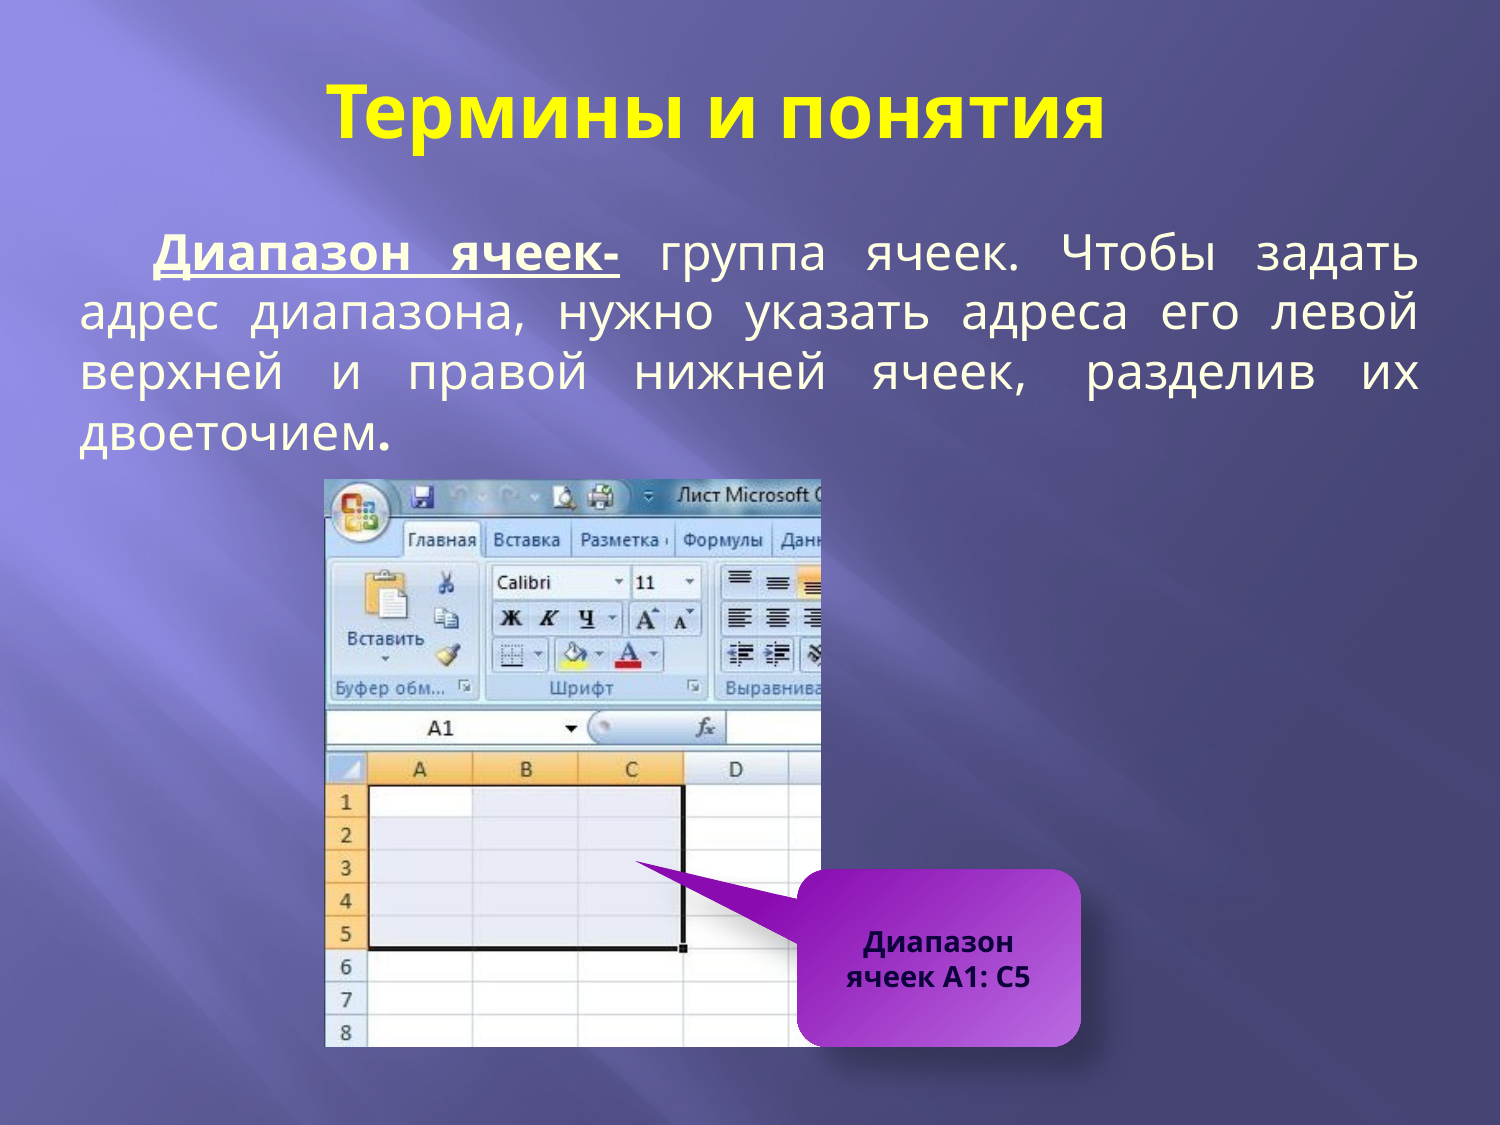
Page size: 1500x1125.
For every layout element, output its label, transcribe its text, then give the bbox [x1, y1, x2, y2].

picture [324, 479, 822, 1048]
text_box Термины и понятия [79, 56, 1355, 162]
text_box Диапазон ячеек- группа ячеек. Чтобы задать адрес диапазона, нужно указать адреса его левой верхней и правой нижней ячеек, разделив их двоеточием. [64, 212, 1436, 538]
text_box Диапазон ячеек А1: С5 [864, 869, 1081, 1047]
